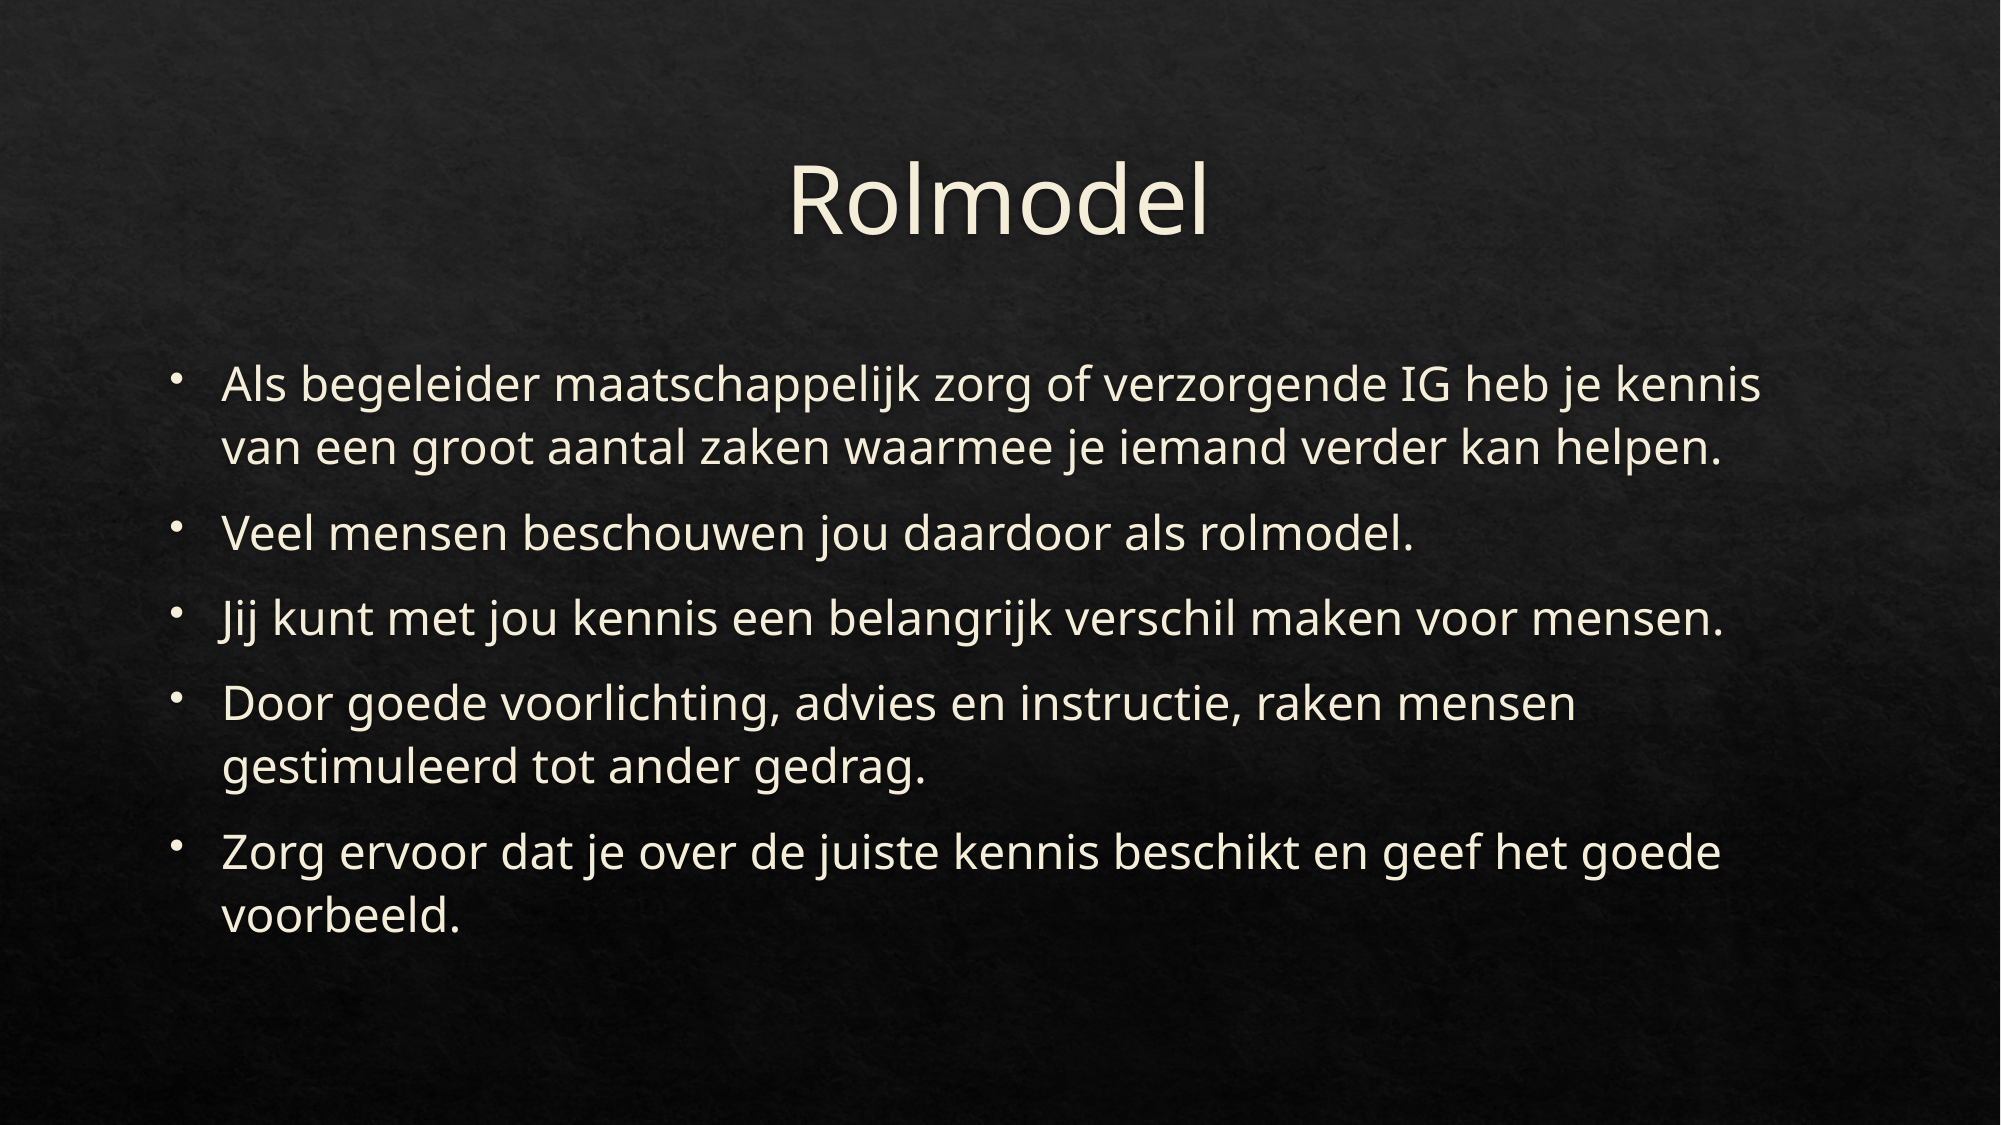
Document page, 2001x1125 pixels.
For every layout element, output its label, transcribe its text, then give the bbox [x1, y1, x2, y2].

title Rolmodel [149, 99, 1849, 307]
list Als begeleider maatschappelijk zorg of verzorgende IG heb je kennis van een groot aantal zaken waarmee je iemand verder kan helpen. Veel mensen beschouwen jou daardoor als rolmodel. Jij kunt met jou kennis een belangrijk verschil maken voor mensen. Door goede voorlichting, advies en instructie, raken mensen gestimuleerd tot ander gedrag. Zorg ervoor dat je over de juiste kennis beschikt en geef het goede voorbeeld. [149, 340, 1849, 950]
